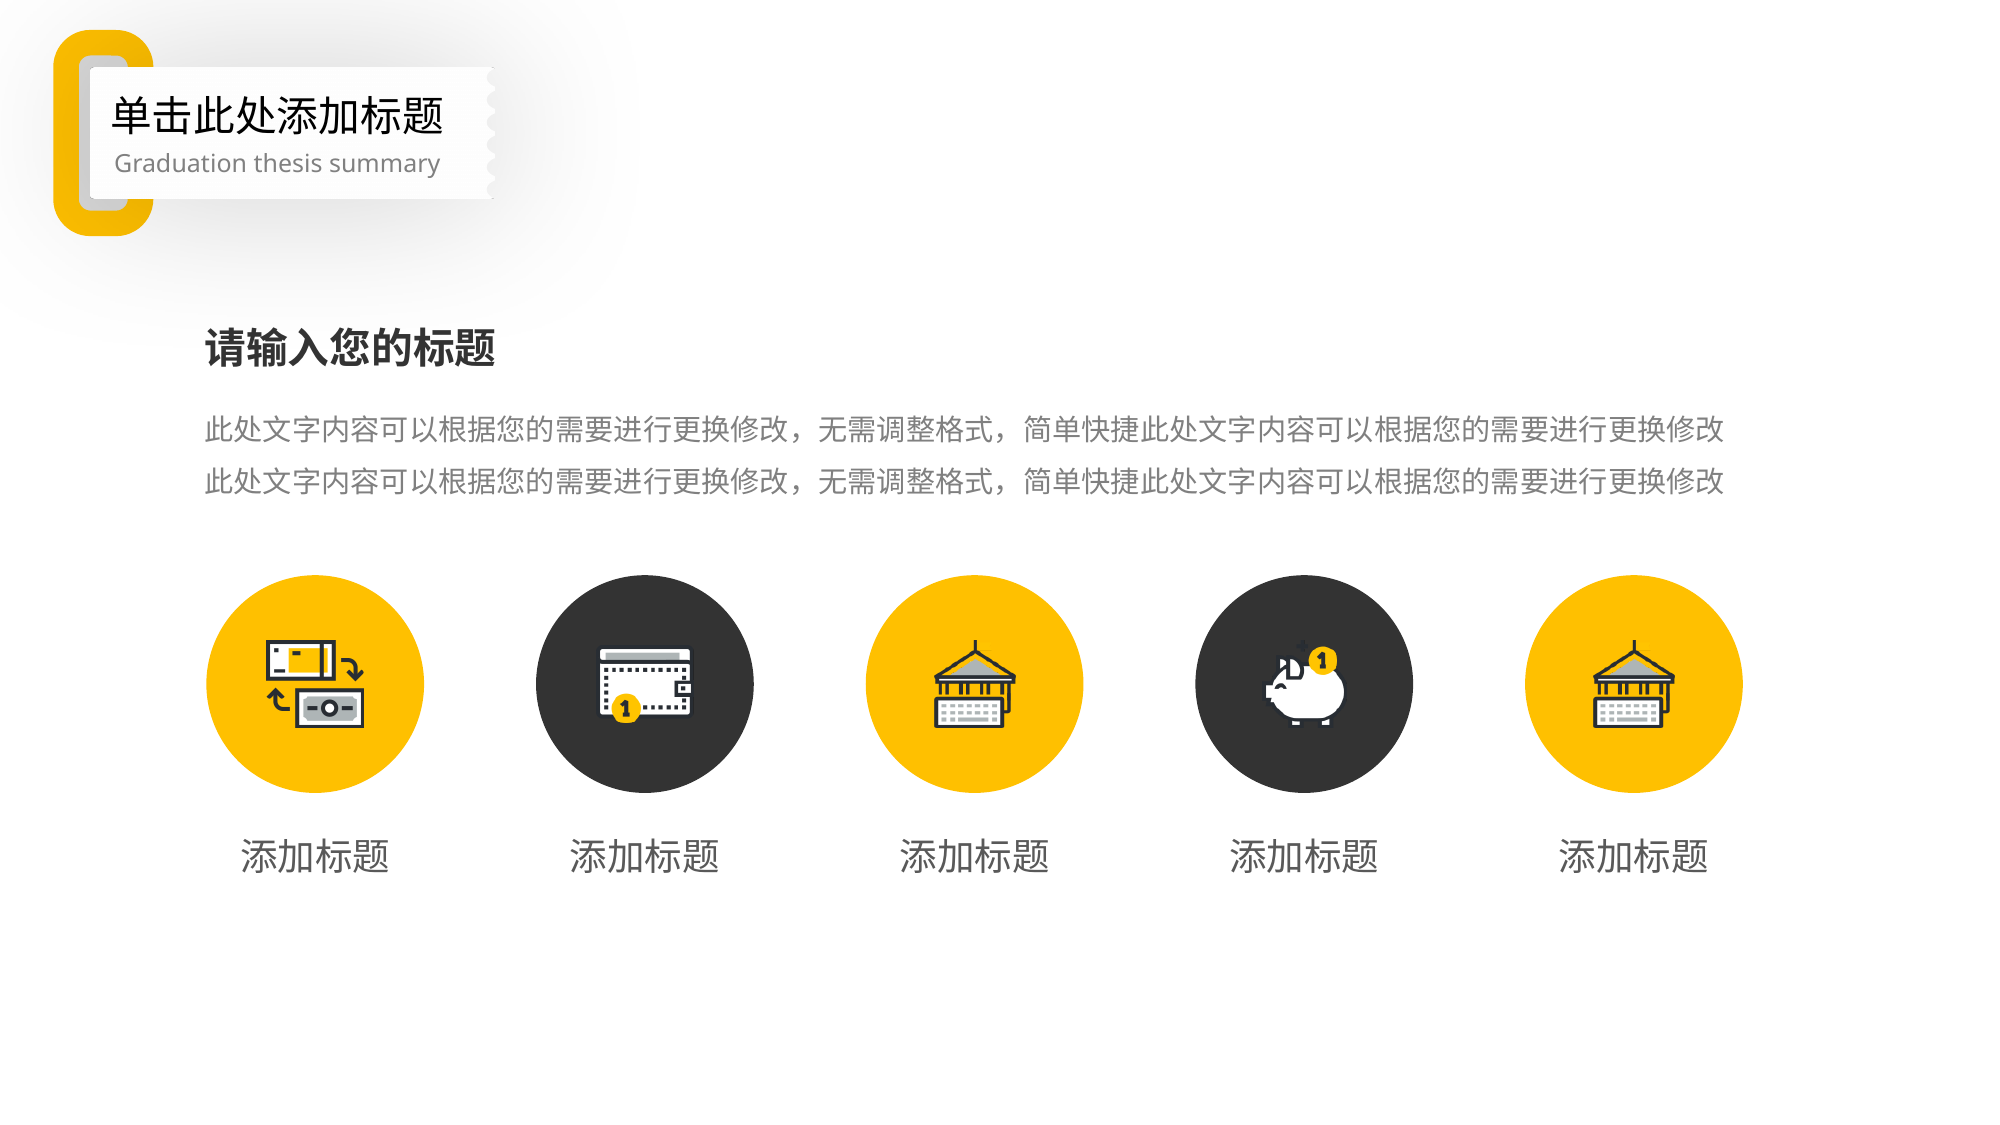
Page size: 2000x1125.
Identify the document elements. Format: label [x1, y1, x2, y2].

text_box [865, 575, 1084, 887]
text_box [1195, 575, 1414, 887]
text_box [536, 575, 754, 887]
text_box [1525, 575, 1743, 887]
text_box [189, 314, 1827, 613]
text_box [65, 42, 501, 224]
text_box [206, 575, 425, 887]
